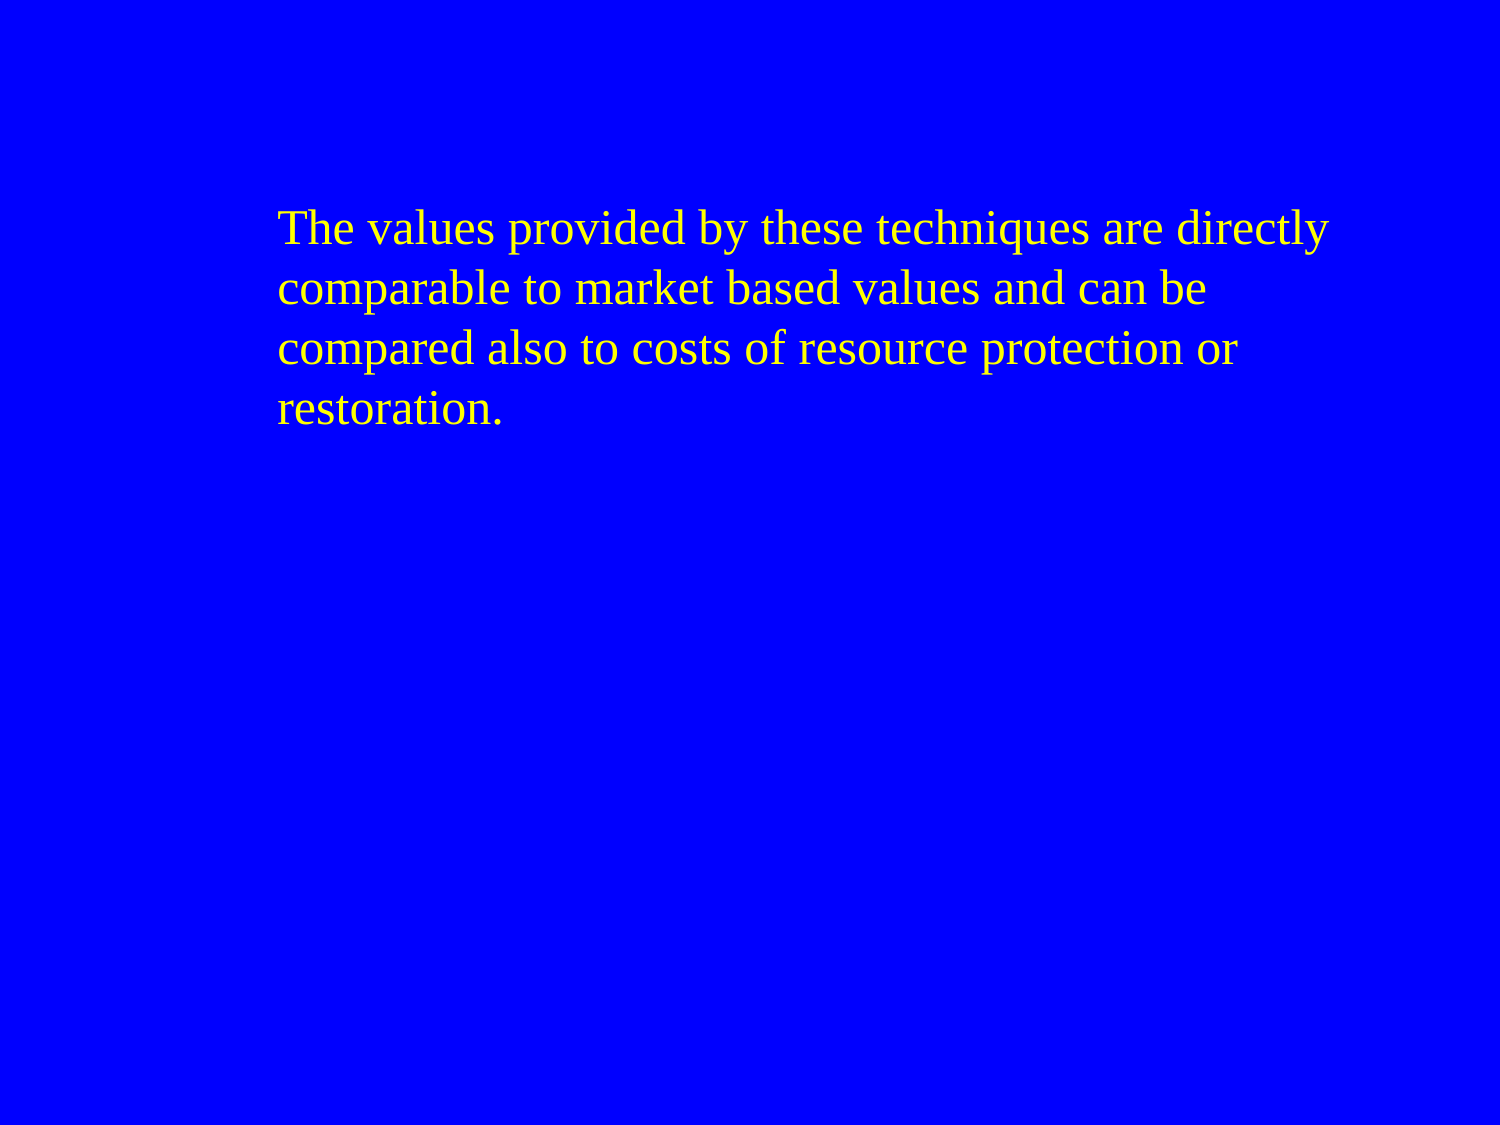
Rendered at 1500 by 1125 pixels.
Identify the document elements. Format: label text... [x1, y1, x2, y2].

text_box The values provided by these techniques are directly comparable to market based values and can be compared also to costs of resource protection or restoration. [262, 187, 1350, 443]
